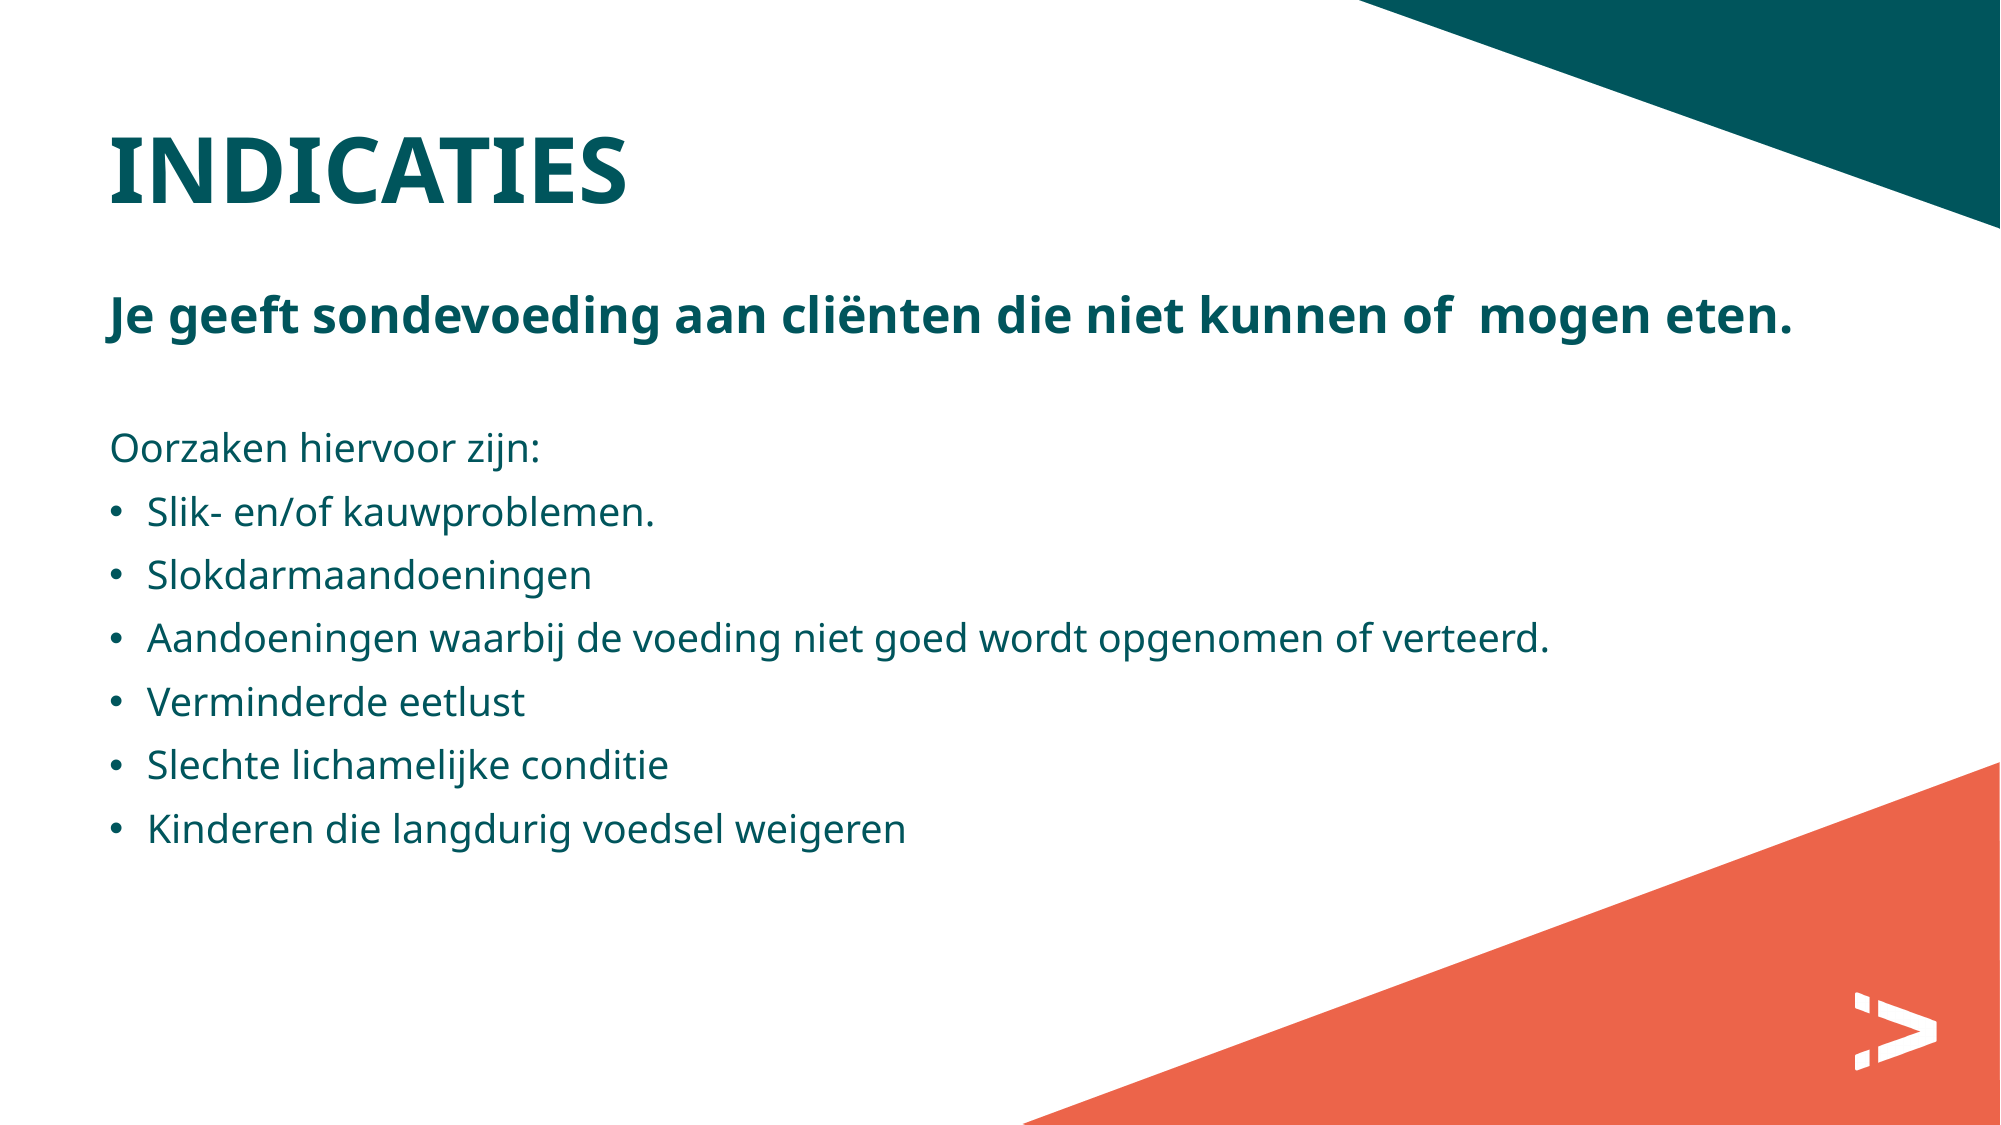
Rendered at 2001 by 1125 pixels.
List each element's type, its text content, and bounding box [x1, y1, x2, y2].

list Je geeft sondevoeding aan cliënten die niet kunnen of mogen eten. Oorzaken hiervoor zijn: Slik- en/of kauwproblemen. Slokdarmaandoeningen Aandoeningen waarbij de voeding niet goed wordt opgenomen of verteerd. Verminderde eetlust Slechte lichamelijke conditie Kinderen die langdurig voedsel weigeren [94, 282, 1820, 1005]
picture [0, 0, 2000, 1125]
title Indicaties [94, 65, 1820, 282]
